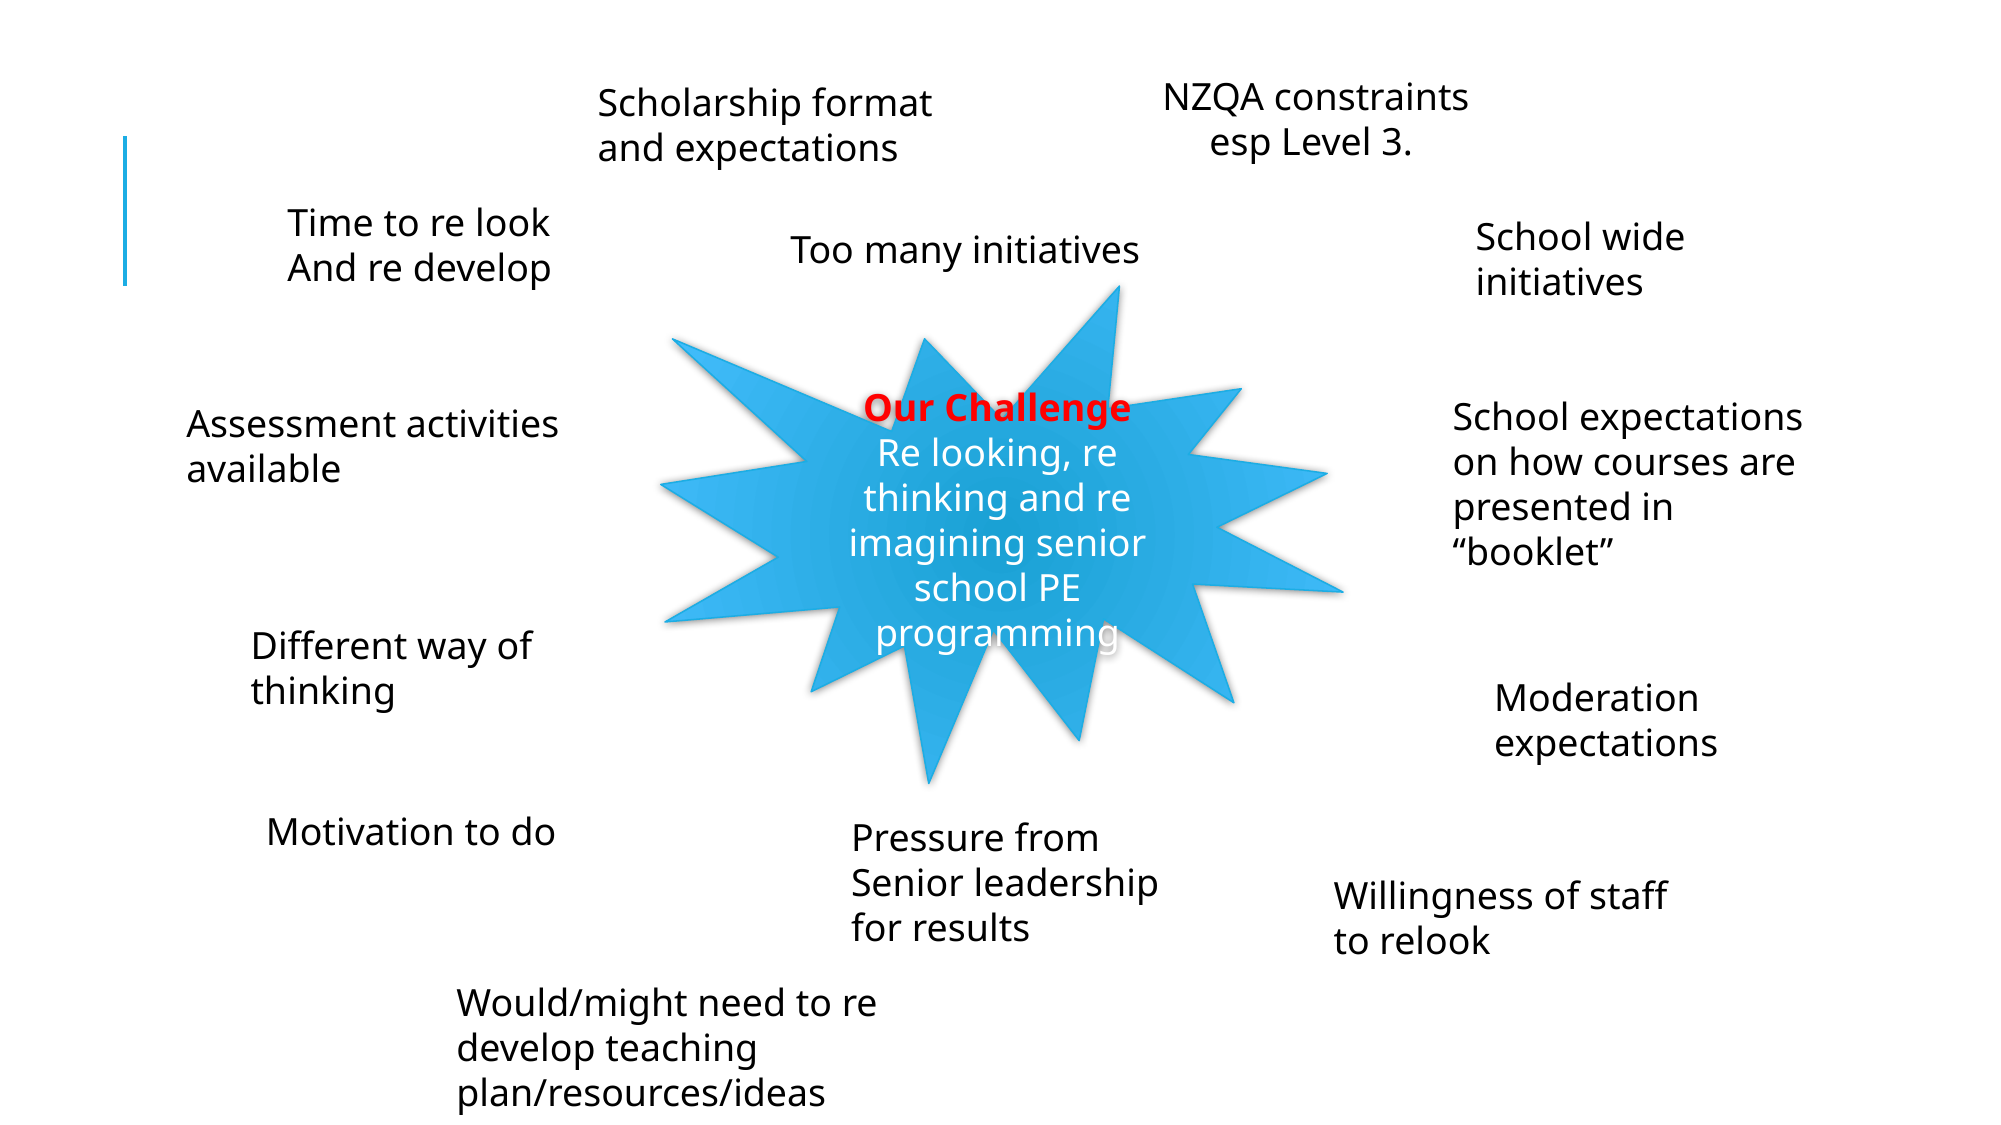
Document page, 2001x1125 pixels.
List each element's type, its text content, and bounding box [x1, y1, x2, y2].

text_box Assessment activities available [171, 392, 591, 498]
text_box Would/might need to re develop teaching plan/resources/ideas [441, 971, 1017, 1121]
text_box Pressure from Senior leadership for results [836, 806, 1183, 956]
text_box School expectations on how courses are presented in “booklet” [1437, 385, 1824, 581]
text_box Too many initiatives [775, 218, 1268, 278]
text_box NZQA constraints esp Level 3. [1127, 65, 1505, 171]
text_box School wide initiatives [1460, 205, 1835, 311]
text_box Willingness of staff to relook [1318, 864, 1725, 970]
text_box Scholarship format and expectations [582, 71, 997, 177]
text_box Motivation to do [251, 800, 623, 861]
text_box Different way of thinking [235, 614, 556, 720]
text_box Time to re look And re develop [272, 191, 586, 297]
text_box Our Challenge Re looking, re thinking and re imagining senior school PE programming [660, 285, 1344, 785]
text_box Moderation expectations [1479, 666, 1813, 772]
